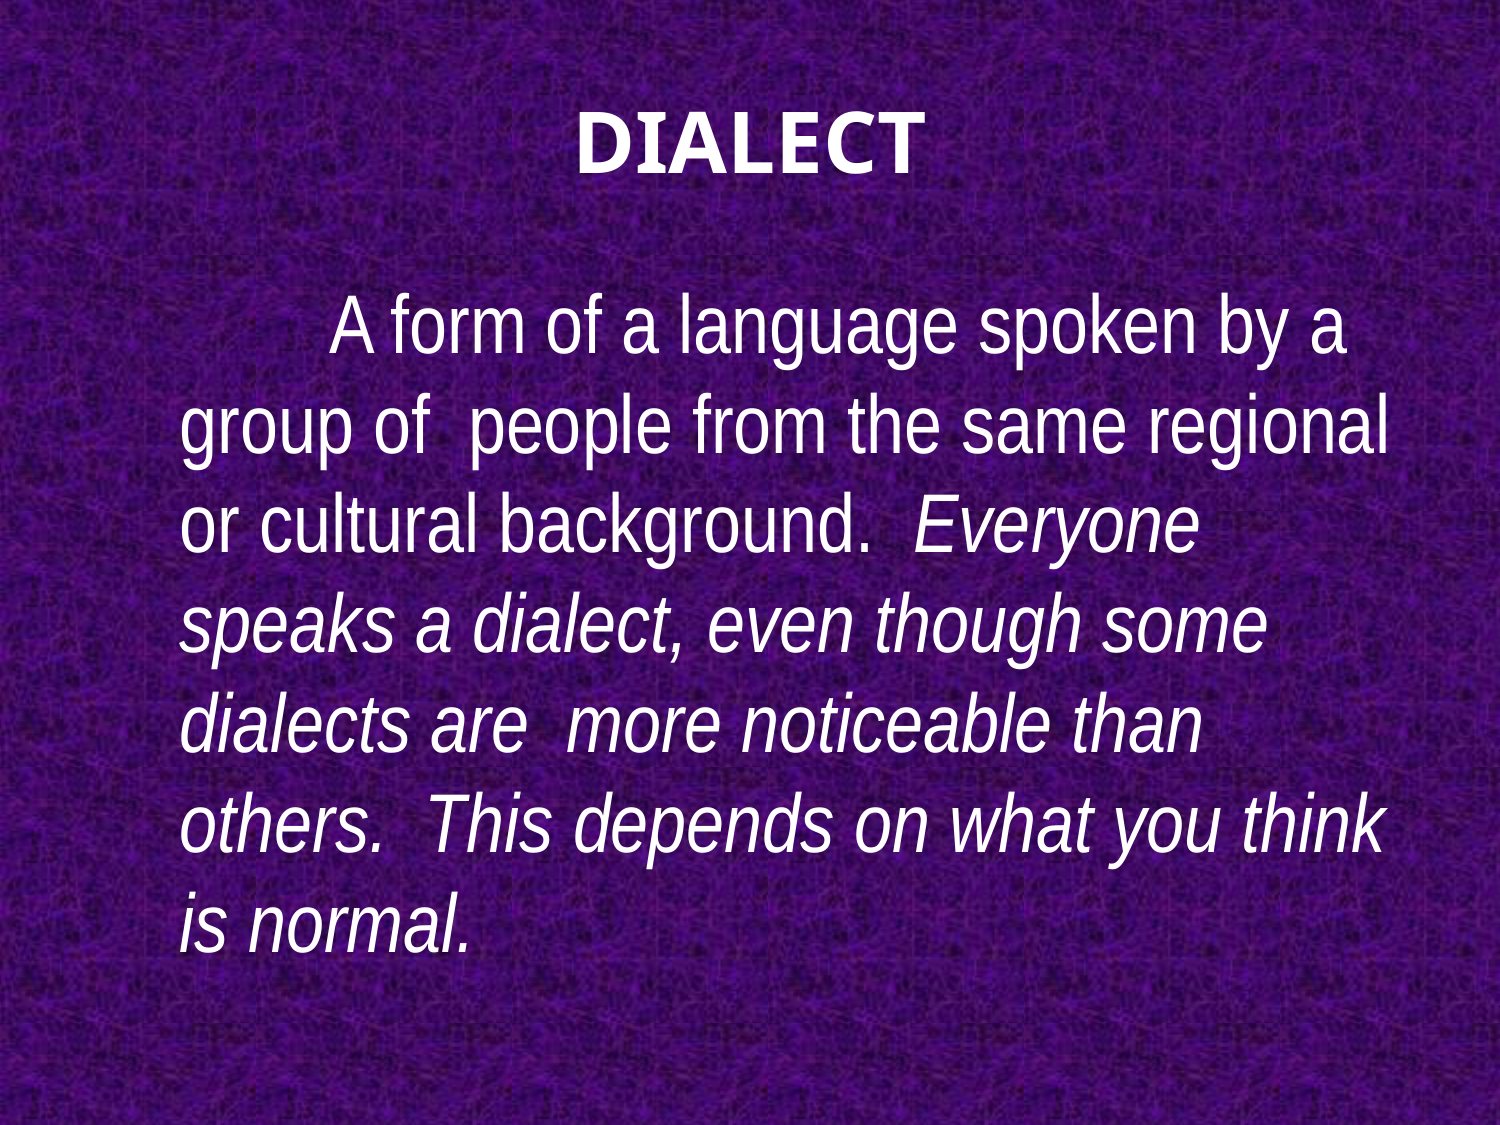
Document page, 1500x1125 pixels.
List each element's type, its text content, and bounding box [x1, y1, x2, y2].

title DIALECT [75, 45, 1425, 233]
list A form of a language spoken by a group of people from the same regional or cultural background. Everyone speaks a dialect, even though some dialects are more noticeable than others. This depends on what you think is normal. [75, 262, 1425, 1035]
picture [0, 0, 1500, 1125]
